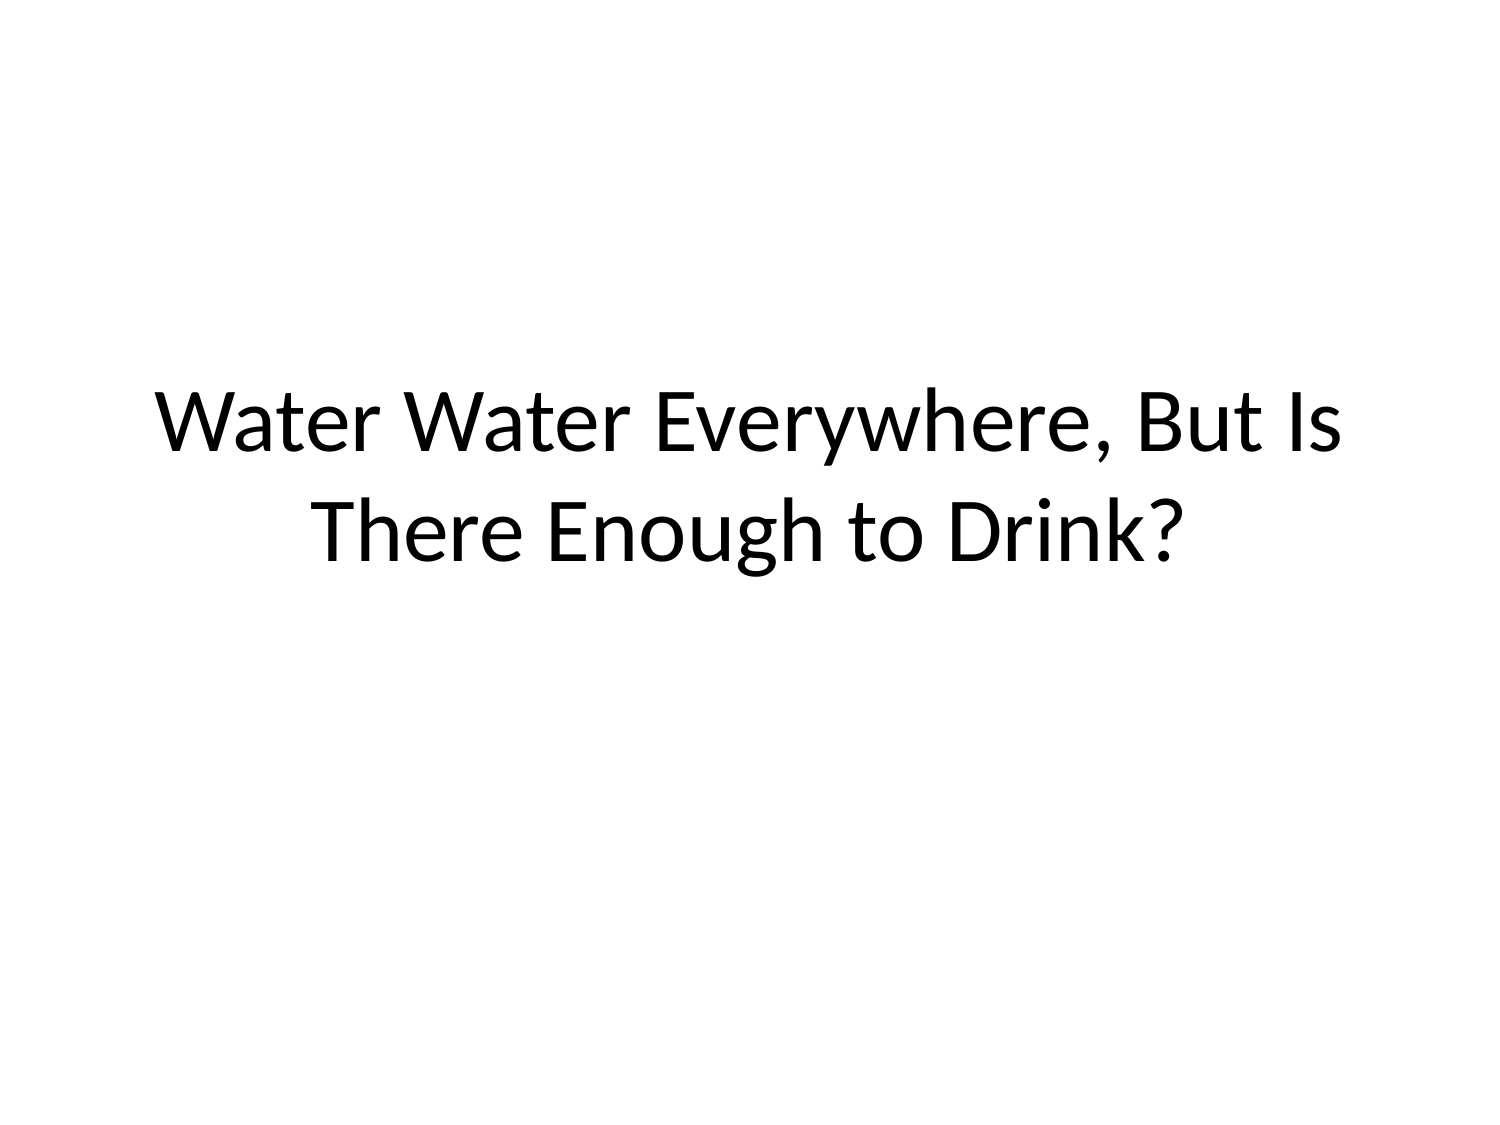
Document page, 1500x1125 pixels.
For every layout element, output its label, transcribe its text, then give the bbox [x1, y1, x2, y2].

title Water Water Everywhere, But Is There Enough to Drink? [112, 349, 1388, 591]
